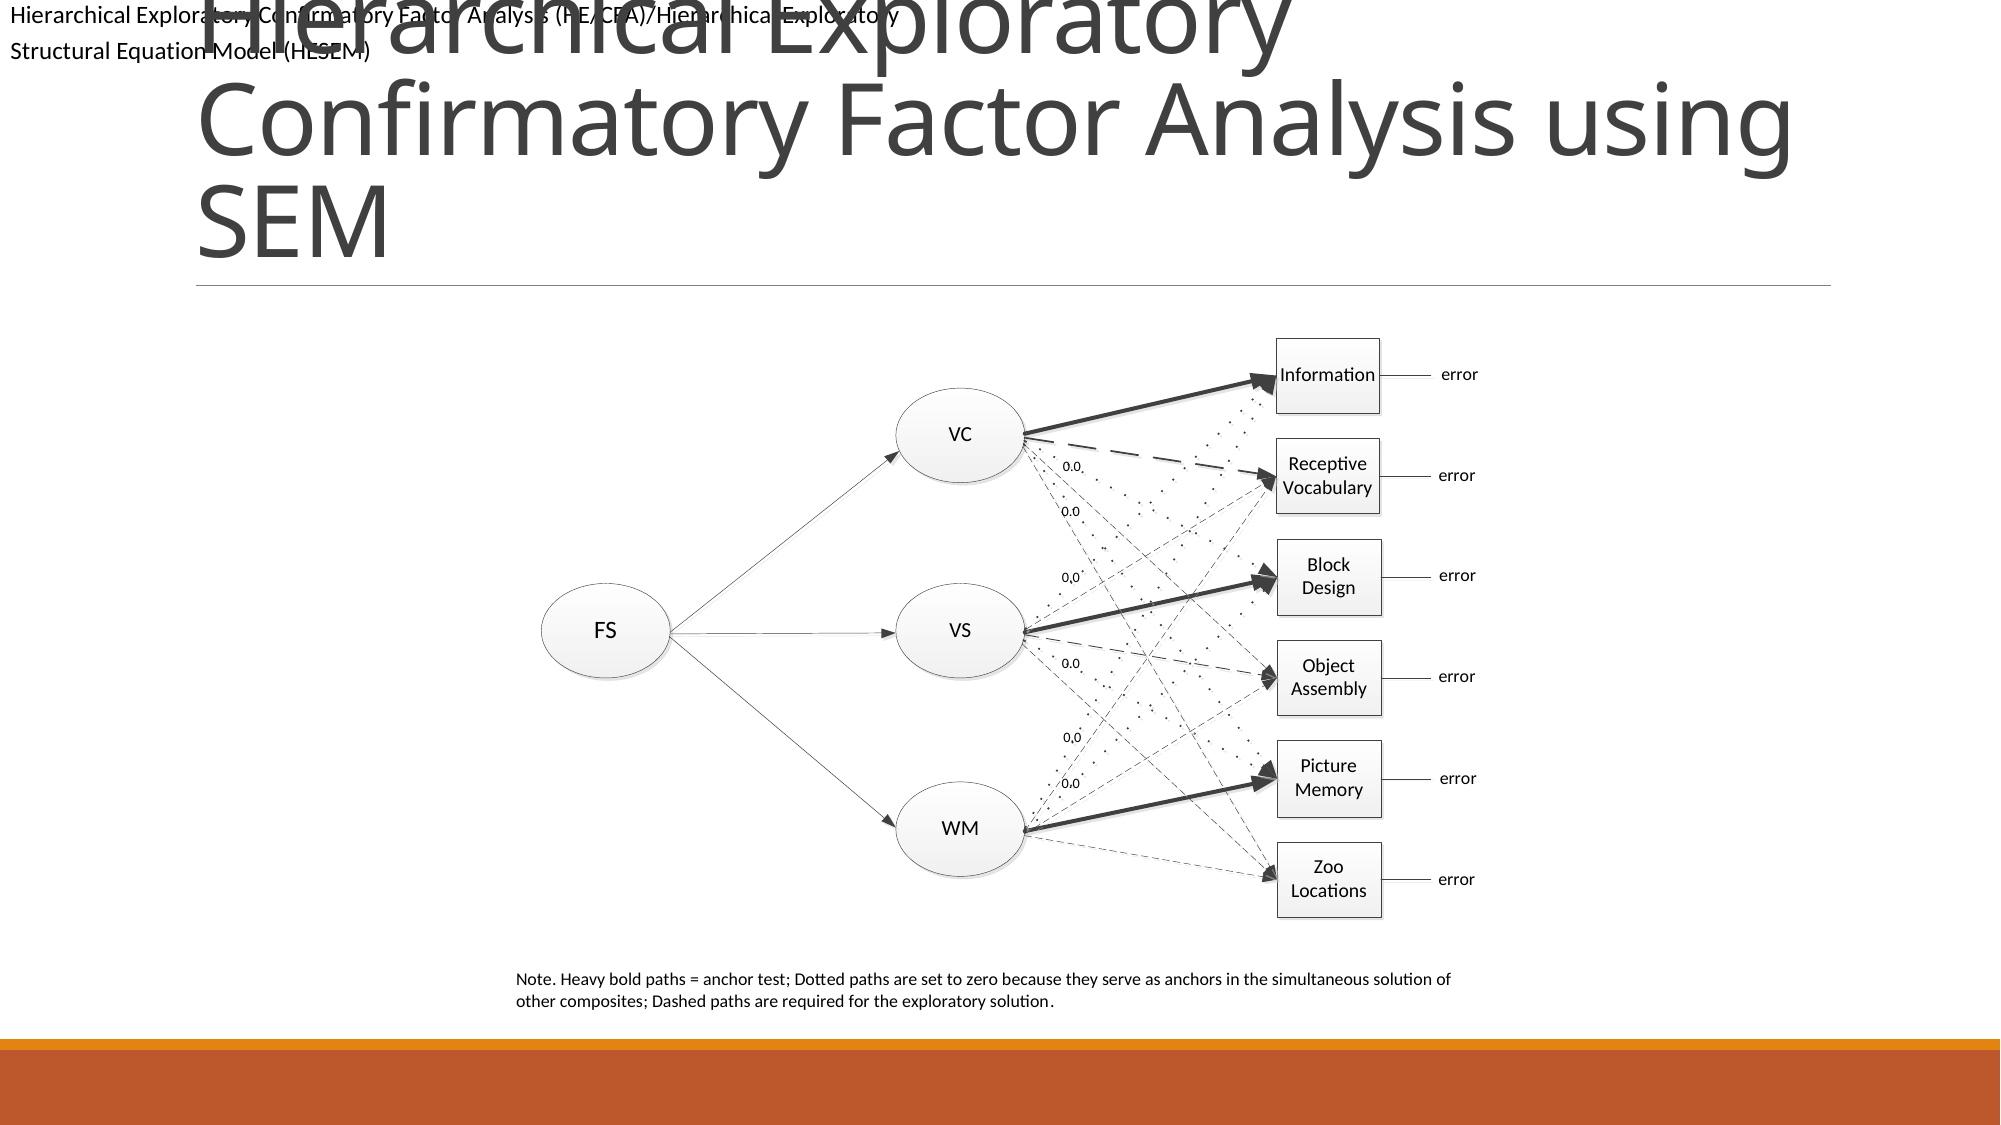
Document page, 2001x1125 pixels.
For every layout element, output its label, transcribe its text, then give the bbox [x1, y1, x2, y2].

picture [0, 0, 999, 66]
title Hierarchical Exploratory Confirmatory Factor Analysis using SEM [180, 47, 1830, 285]
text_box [509, 334, 1486, 1015]
